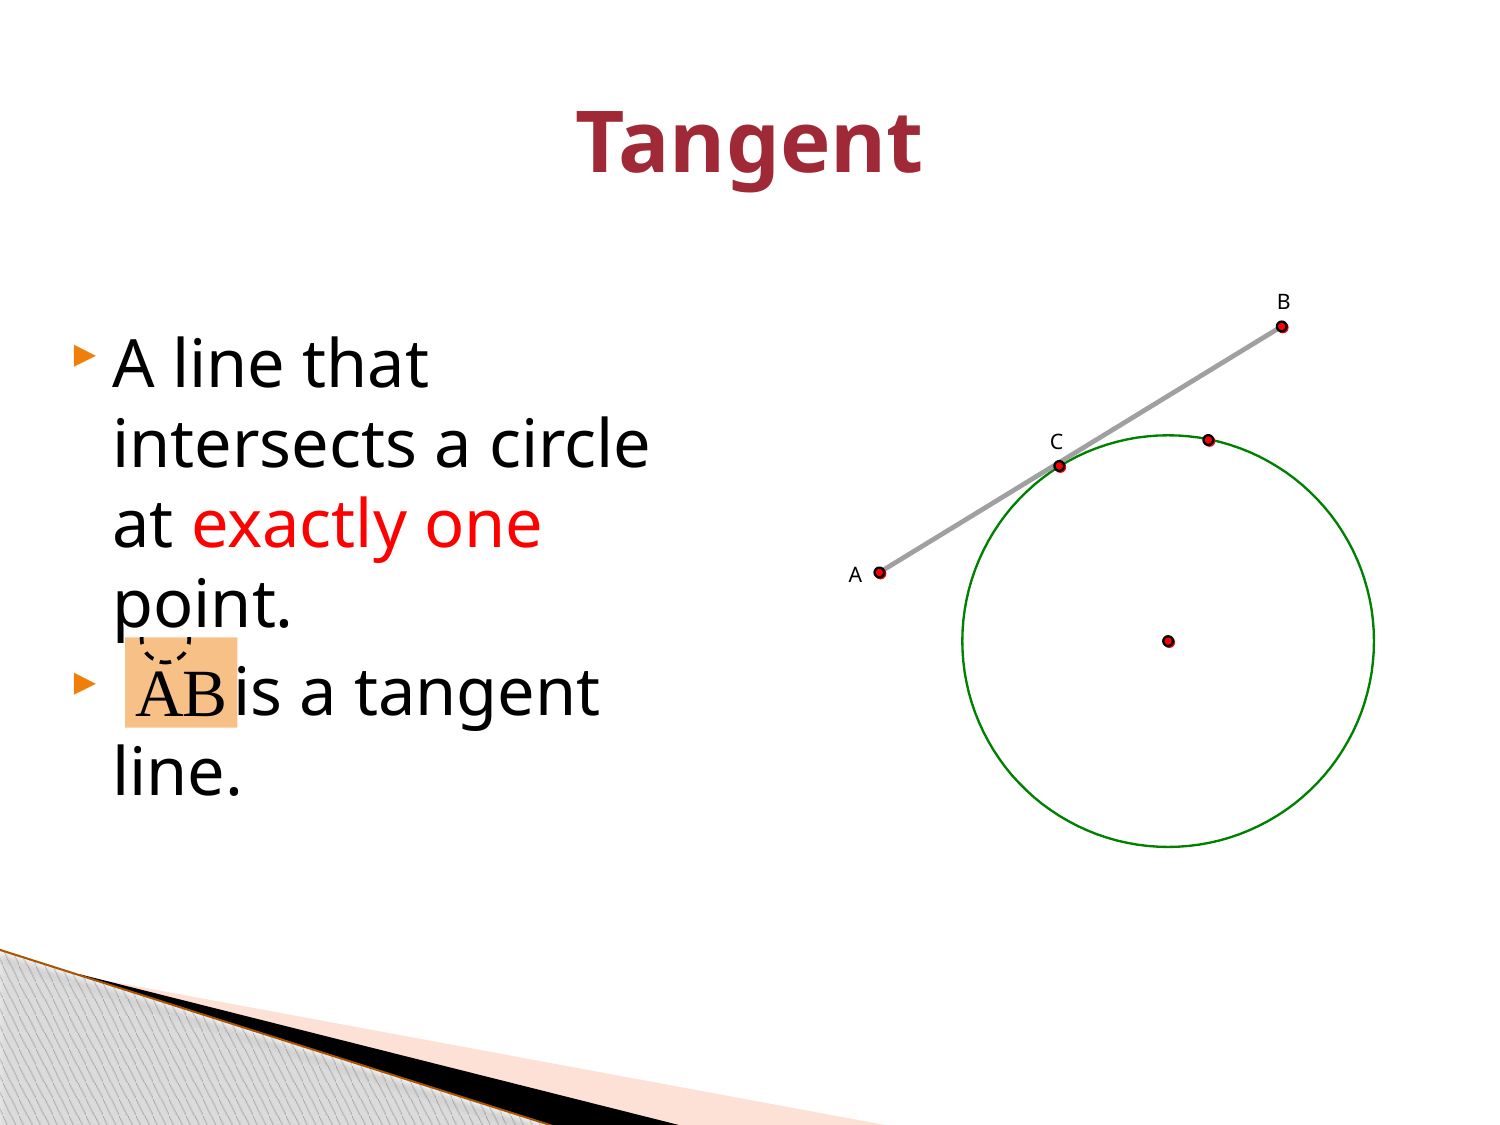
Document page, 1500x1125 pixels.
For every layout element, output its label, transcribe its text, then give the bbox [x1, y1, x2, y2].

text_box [124, 637, 238, 728]
list A line that intersects a circle at exactly one point. is a tangent line. [37, 237, 700, 980]
title Tangent [75, 45, 1425, 233]
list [824, 262, 1401, 867]
